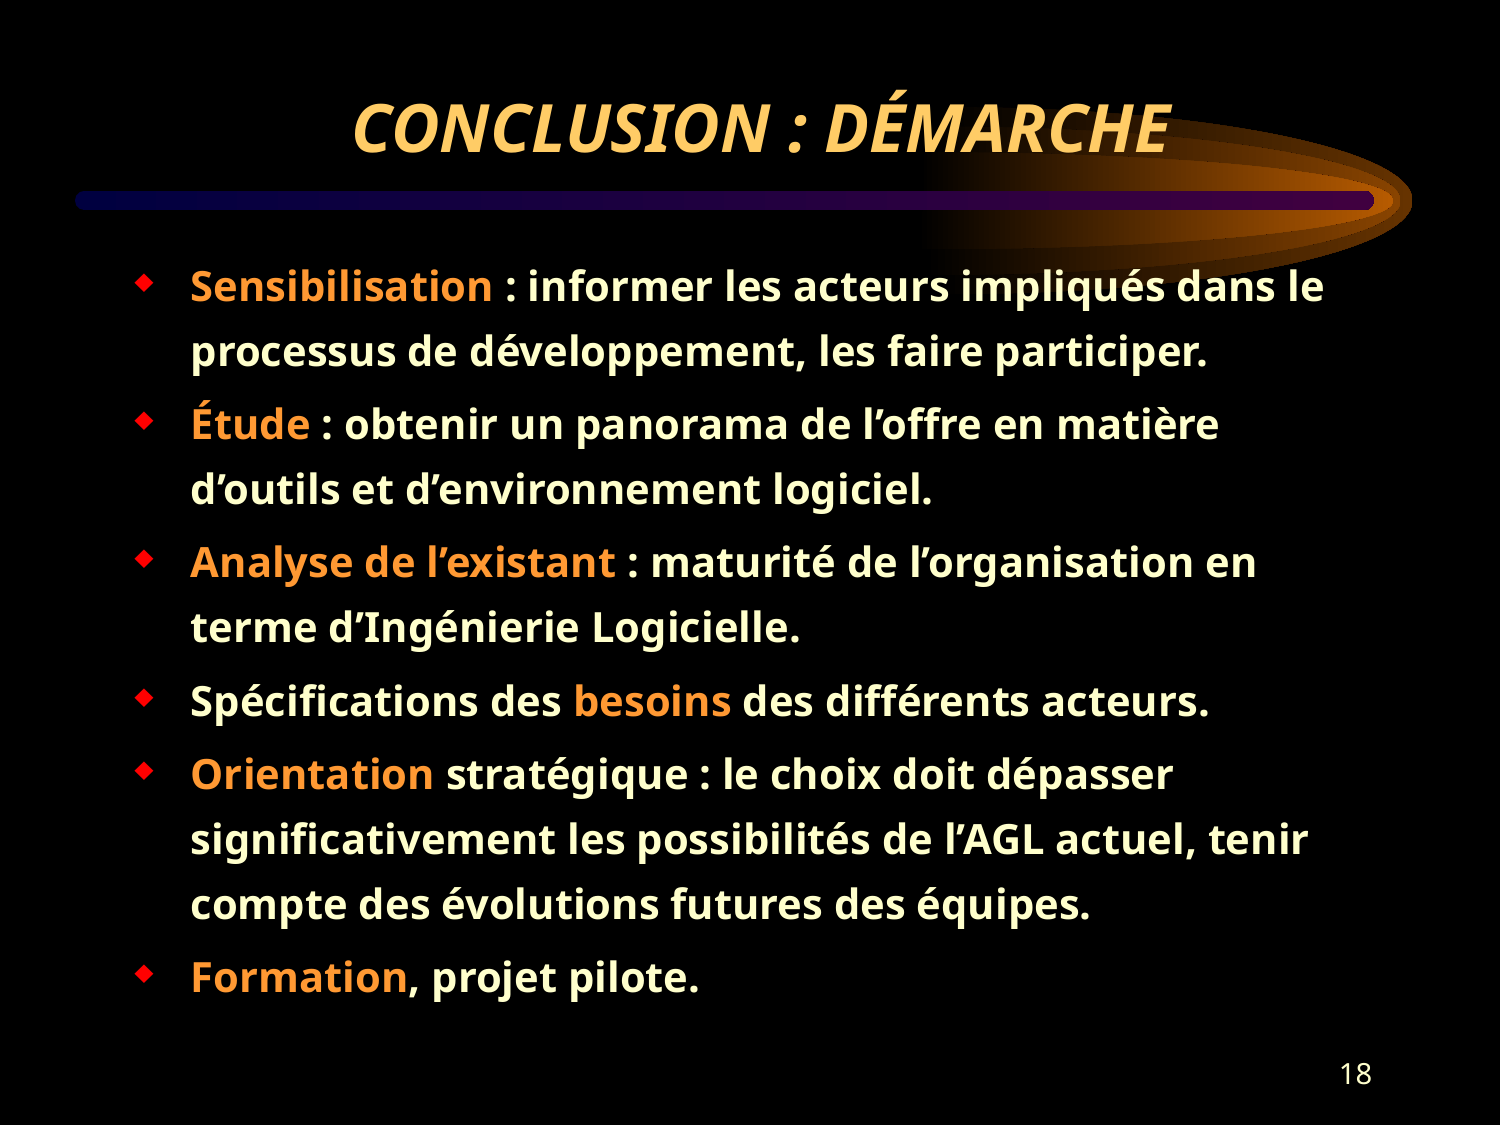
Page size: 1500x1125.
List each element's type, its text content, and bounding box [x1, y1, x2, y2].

list Sensibilisation : informer les acteurs impliqués dans le processus de développement, les faire participer. Étude : obtenir un panorama de l’offre en matière d’outils et d’environnement logiciel. Analyse de l’existant : maturité de l’organisation en terme d’Ingénierie Logicielle. Spécifications des besoins des différents acteurs. Orientation stratégique : le choix doit dépasser significativement les possibilités de l’AGL actuel, tenir compte des évolutions futures des équipes. Formation, projet pilote. [119, 236, 1395, 912]
slide_number 18 [1074, 1037, 1388, 1113]
title CONCLUSION : DÉMARCHE [123, 54, 1400, 243]
